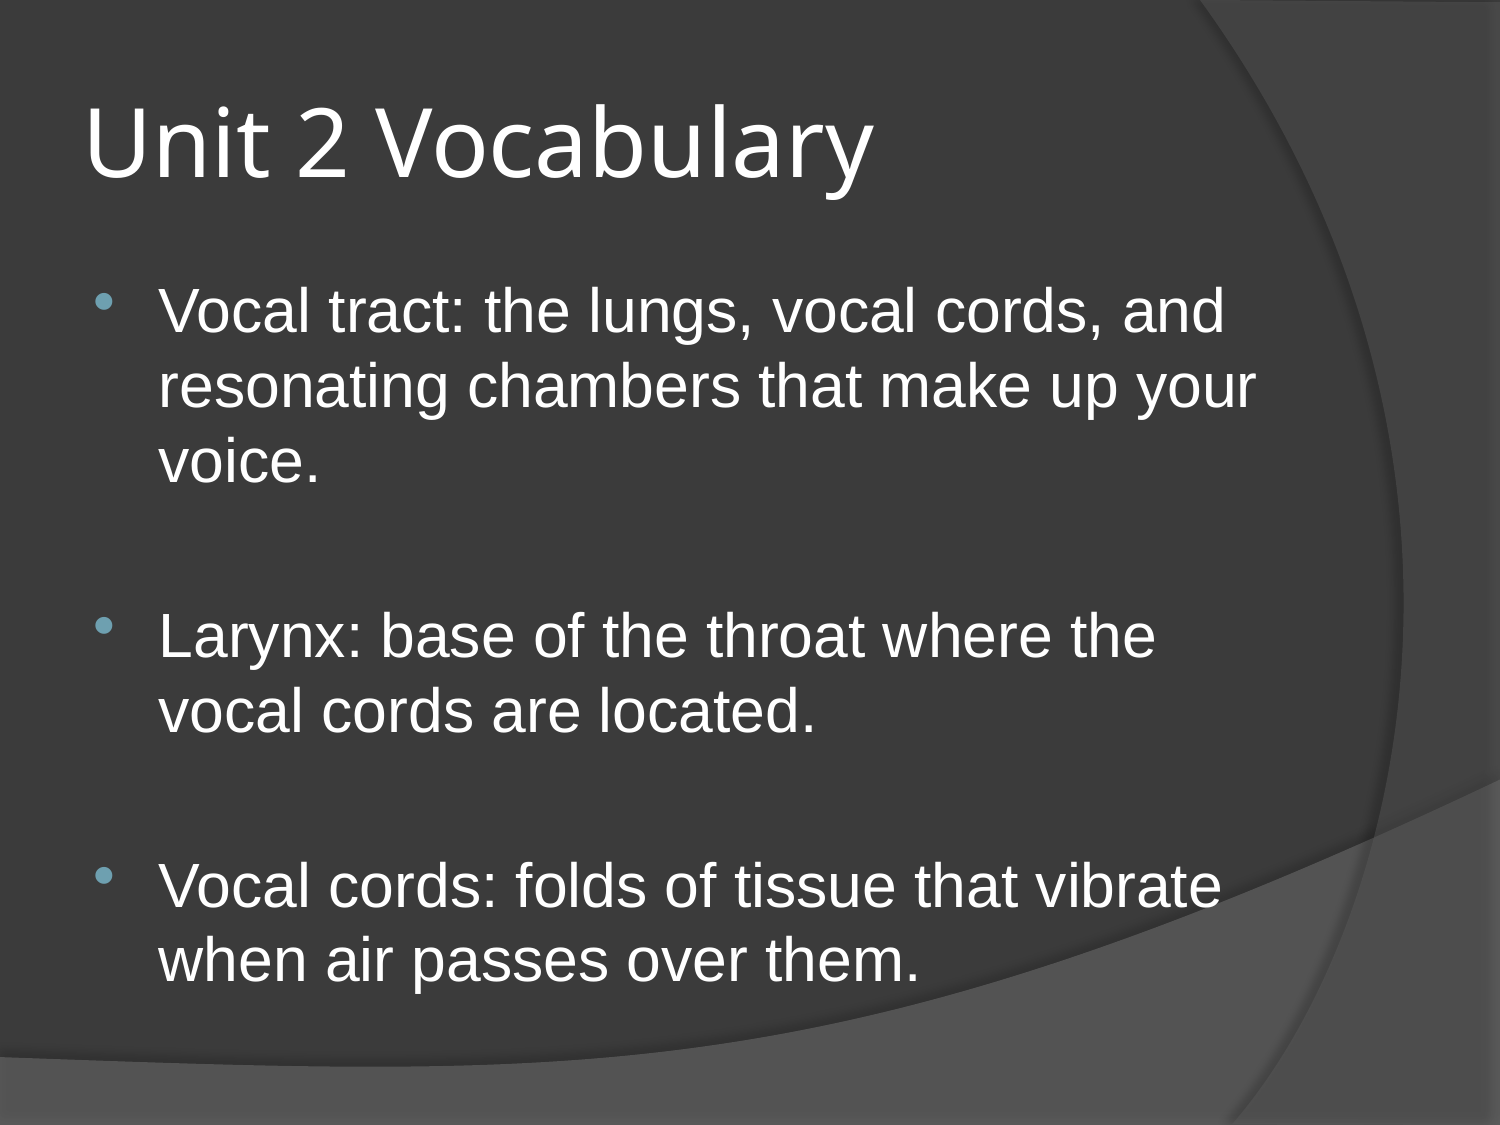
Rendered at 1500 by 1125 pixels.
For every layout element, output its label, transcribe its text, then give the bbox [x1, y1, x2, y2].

list Vocal tract: the lungs, vocal cords, and resonating chambers that make up your voice. Larynx: base of the throat where the vocal cords are located. Vocal cords: folds of tissue that vibrate when air passes over them. [75, 262, 1300, 1005]
title Unit 2 Vocabulary [75, 45, 1300, 233]
